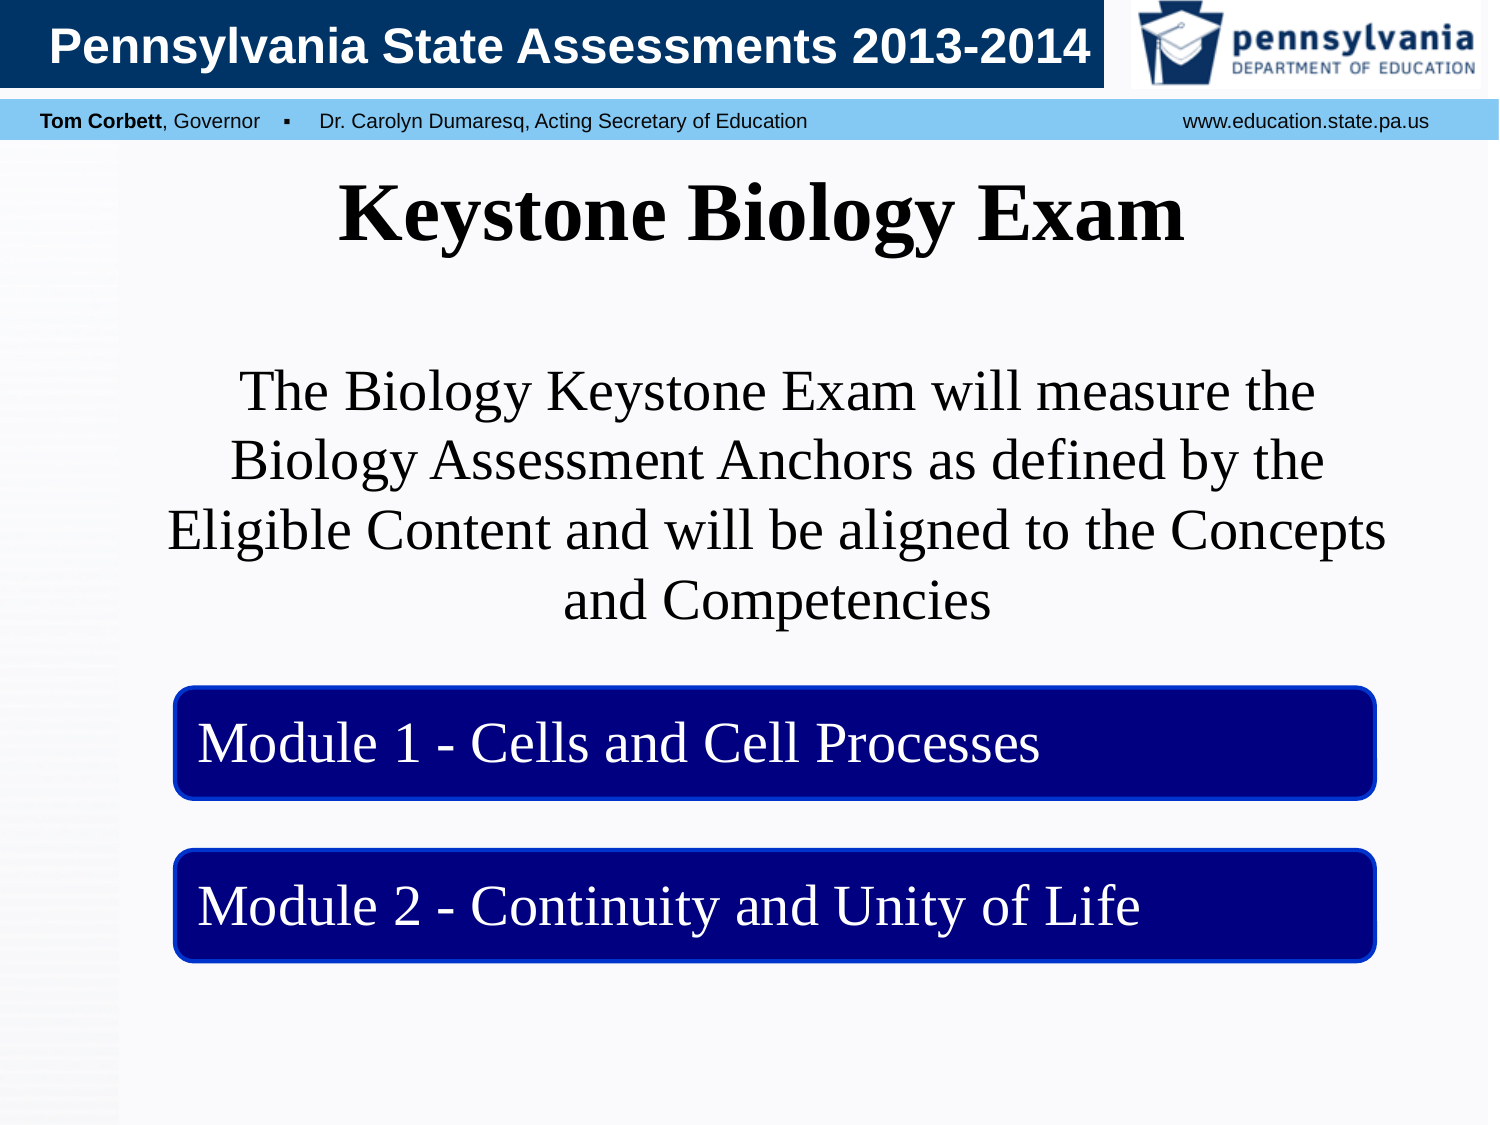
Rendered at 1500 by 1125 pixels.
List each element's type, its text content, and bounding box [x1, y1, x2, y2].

picture [0, 140, 1488, 1125]
picture [0, 0, 1488, 99]
list The Biology Keystone Exam will measure the Biology Assessment Anchors as defined by the Eligible Content and will be aligned to the Concepts and Competencies [75, 262, 1425, 1005]
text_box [174, 687, 1376, 1013]
title Keystone Biology Exam [124, 149, 1401, 262]
